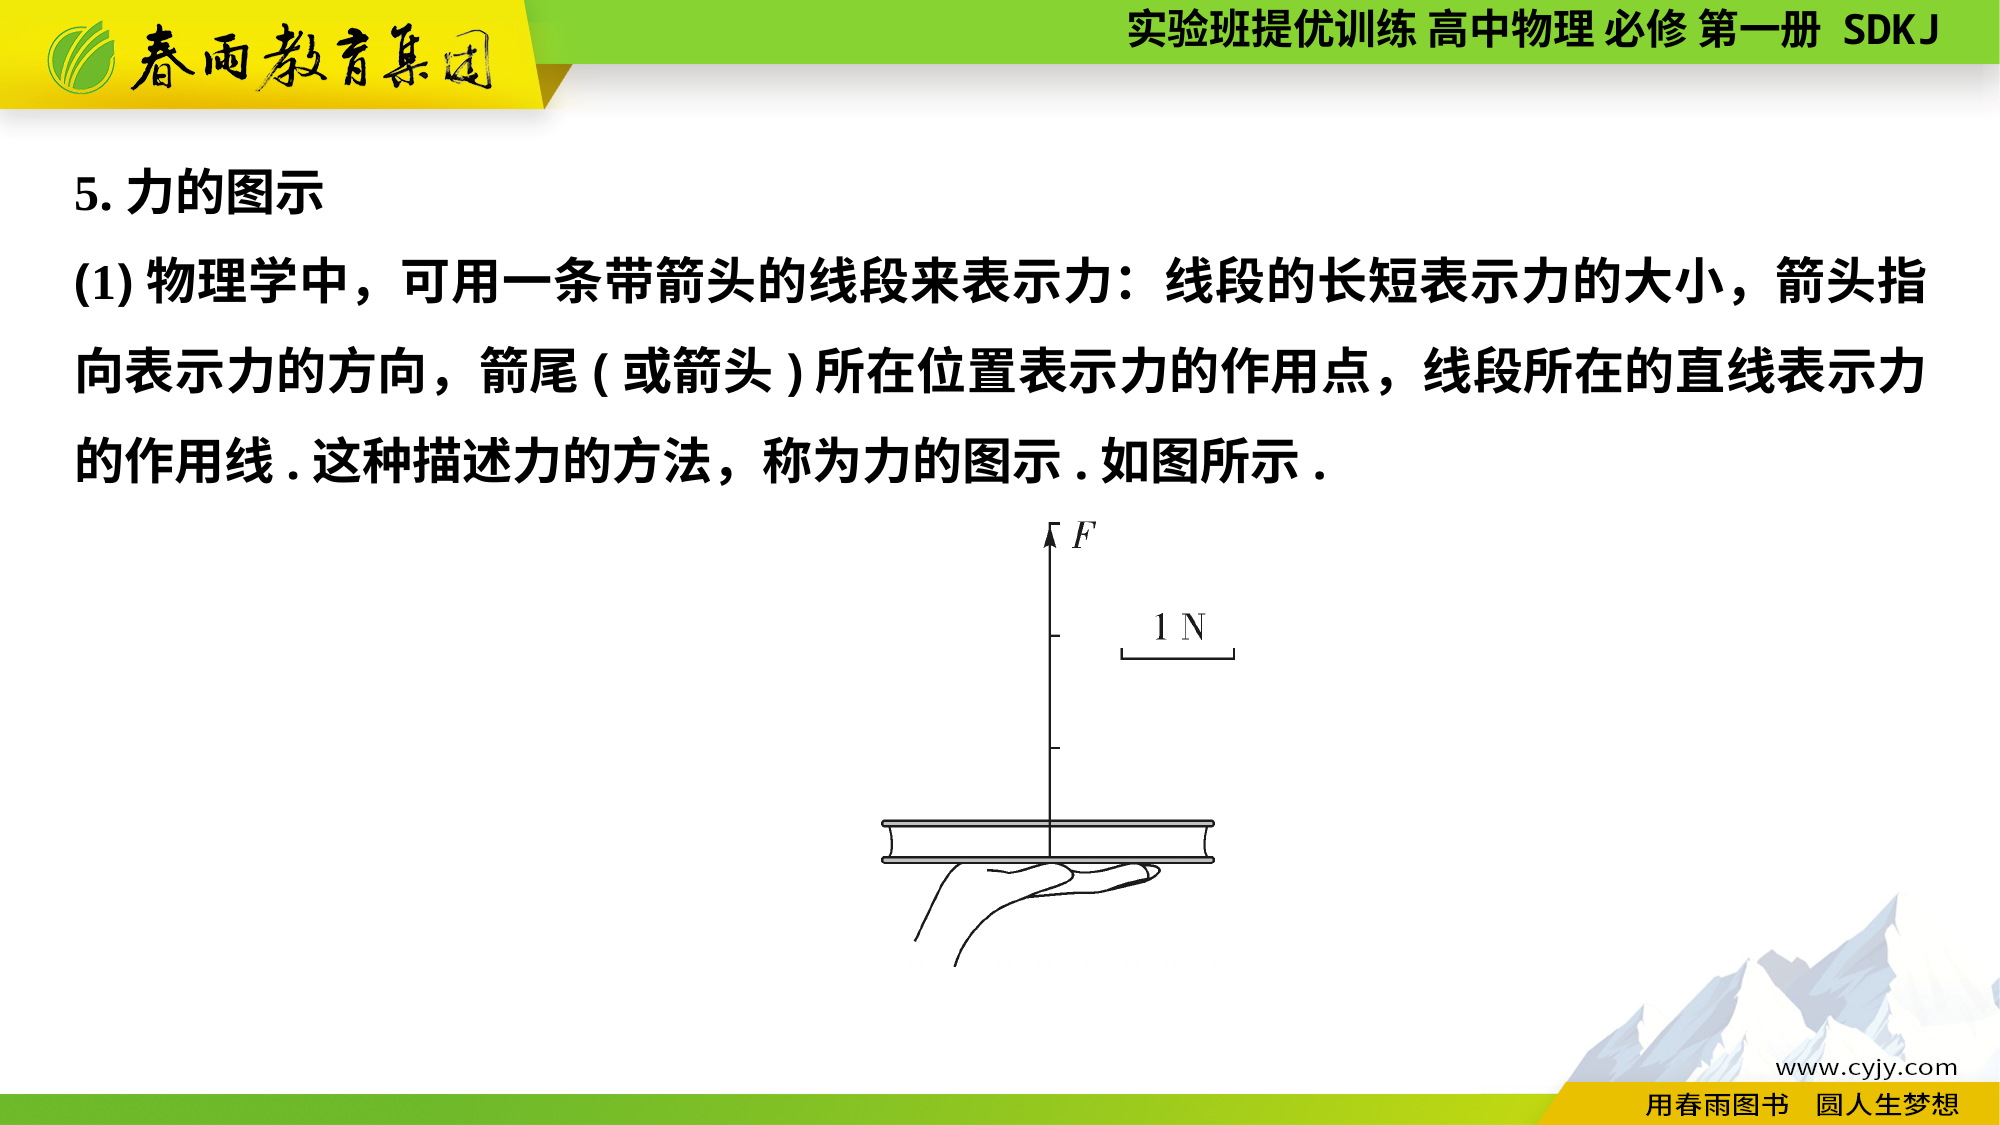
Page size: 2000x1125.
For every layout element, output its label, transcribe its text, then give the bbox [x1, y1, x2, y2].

picture [0, 0, 2000, 1125]
list 5.力的图示 (1)物理学中，可用一条带箭头的线段来表示力：线段的长短表示力的大小，箭头指向表示力的方向，箭尾(或箭头)所在位置表示力的作用点，线段所在的直线表示力的作用线.这种描述力的方法，称为力的图示.如图所示. [59, 122, 1944, 490]
